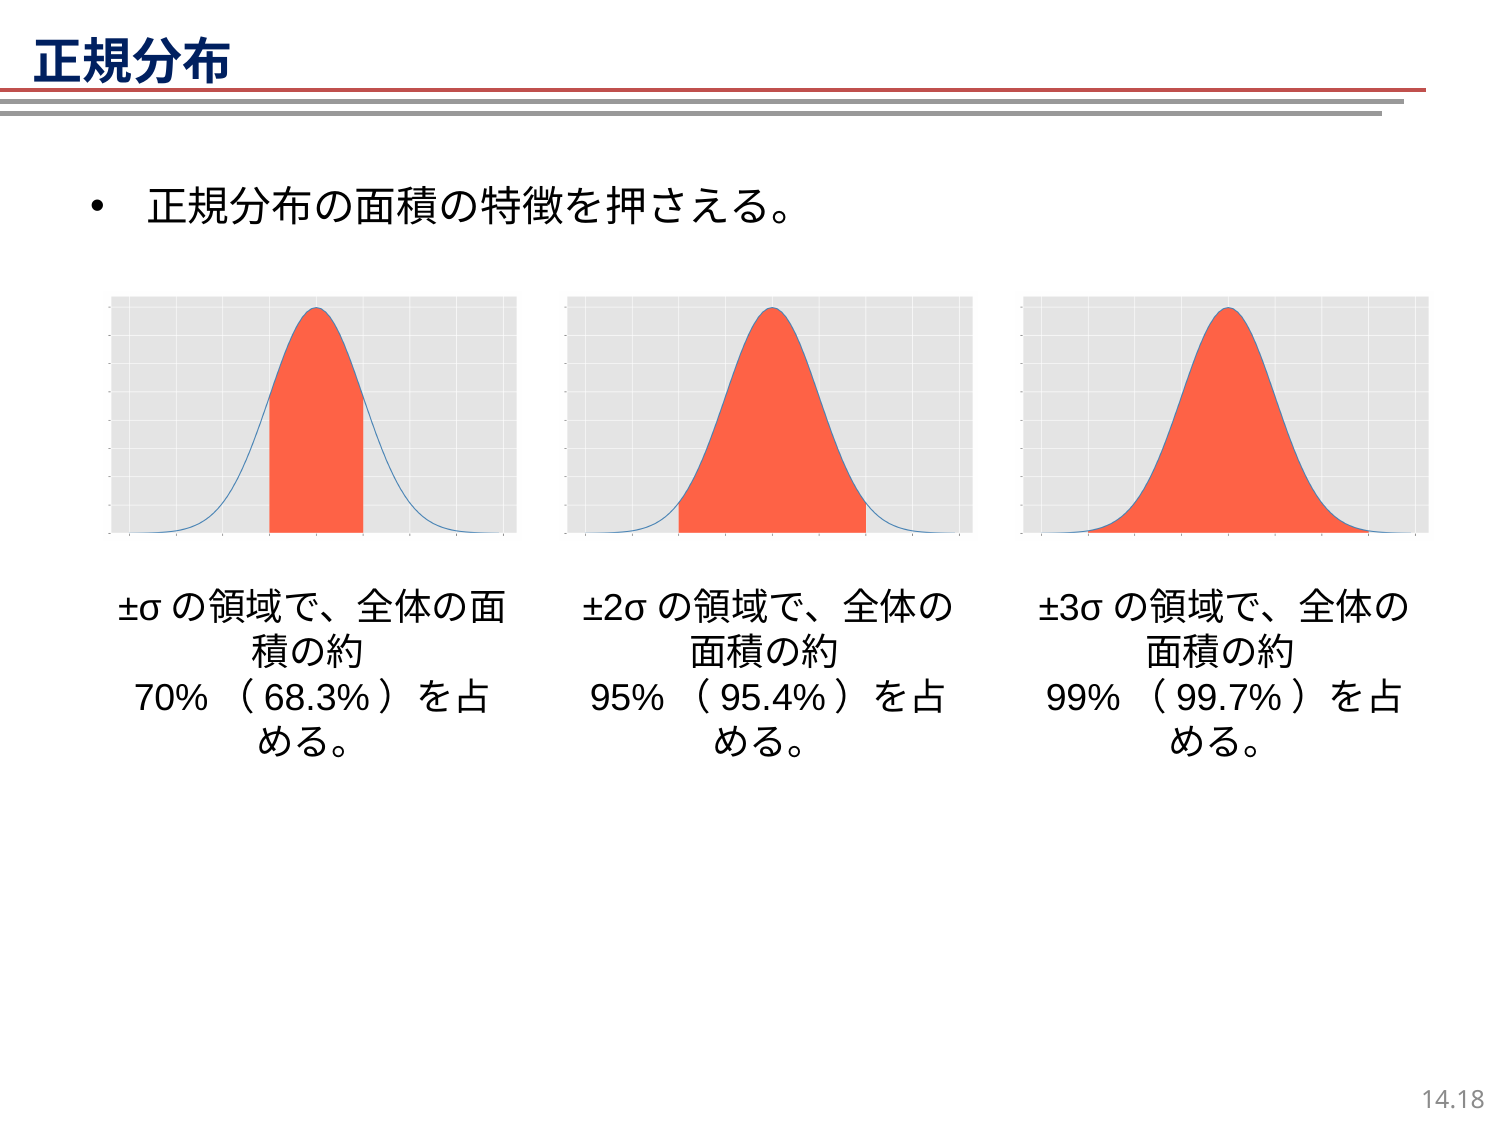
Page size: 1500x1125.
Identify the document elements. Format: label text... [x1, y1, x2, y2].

slide_number 17 [1381, 1065, 1500, 1125]
list 正規分布の面積の特徴を押さえる。 [75, 172, 1425, 916]
picture [1014, 290, 1435, 542]
text_box ±2σの領域で、全体の面積の約95%（95.4%）を占める。 [559, 575, 978, 770]
picture [558, 290, 979, 542]
text_box ±σの領域で、全体の面積の約70%（68.3%）を占める。 [103, 575, 522, 770]
text_box ±3σの領域で、全体の面積の約99%（99.7%）を占める。 [1015, 575, 1434, 770]
text_box 正規分布 [17, 21, 1459, 151]
picture [102, 290, 523, 542]
